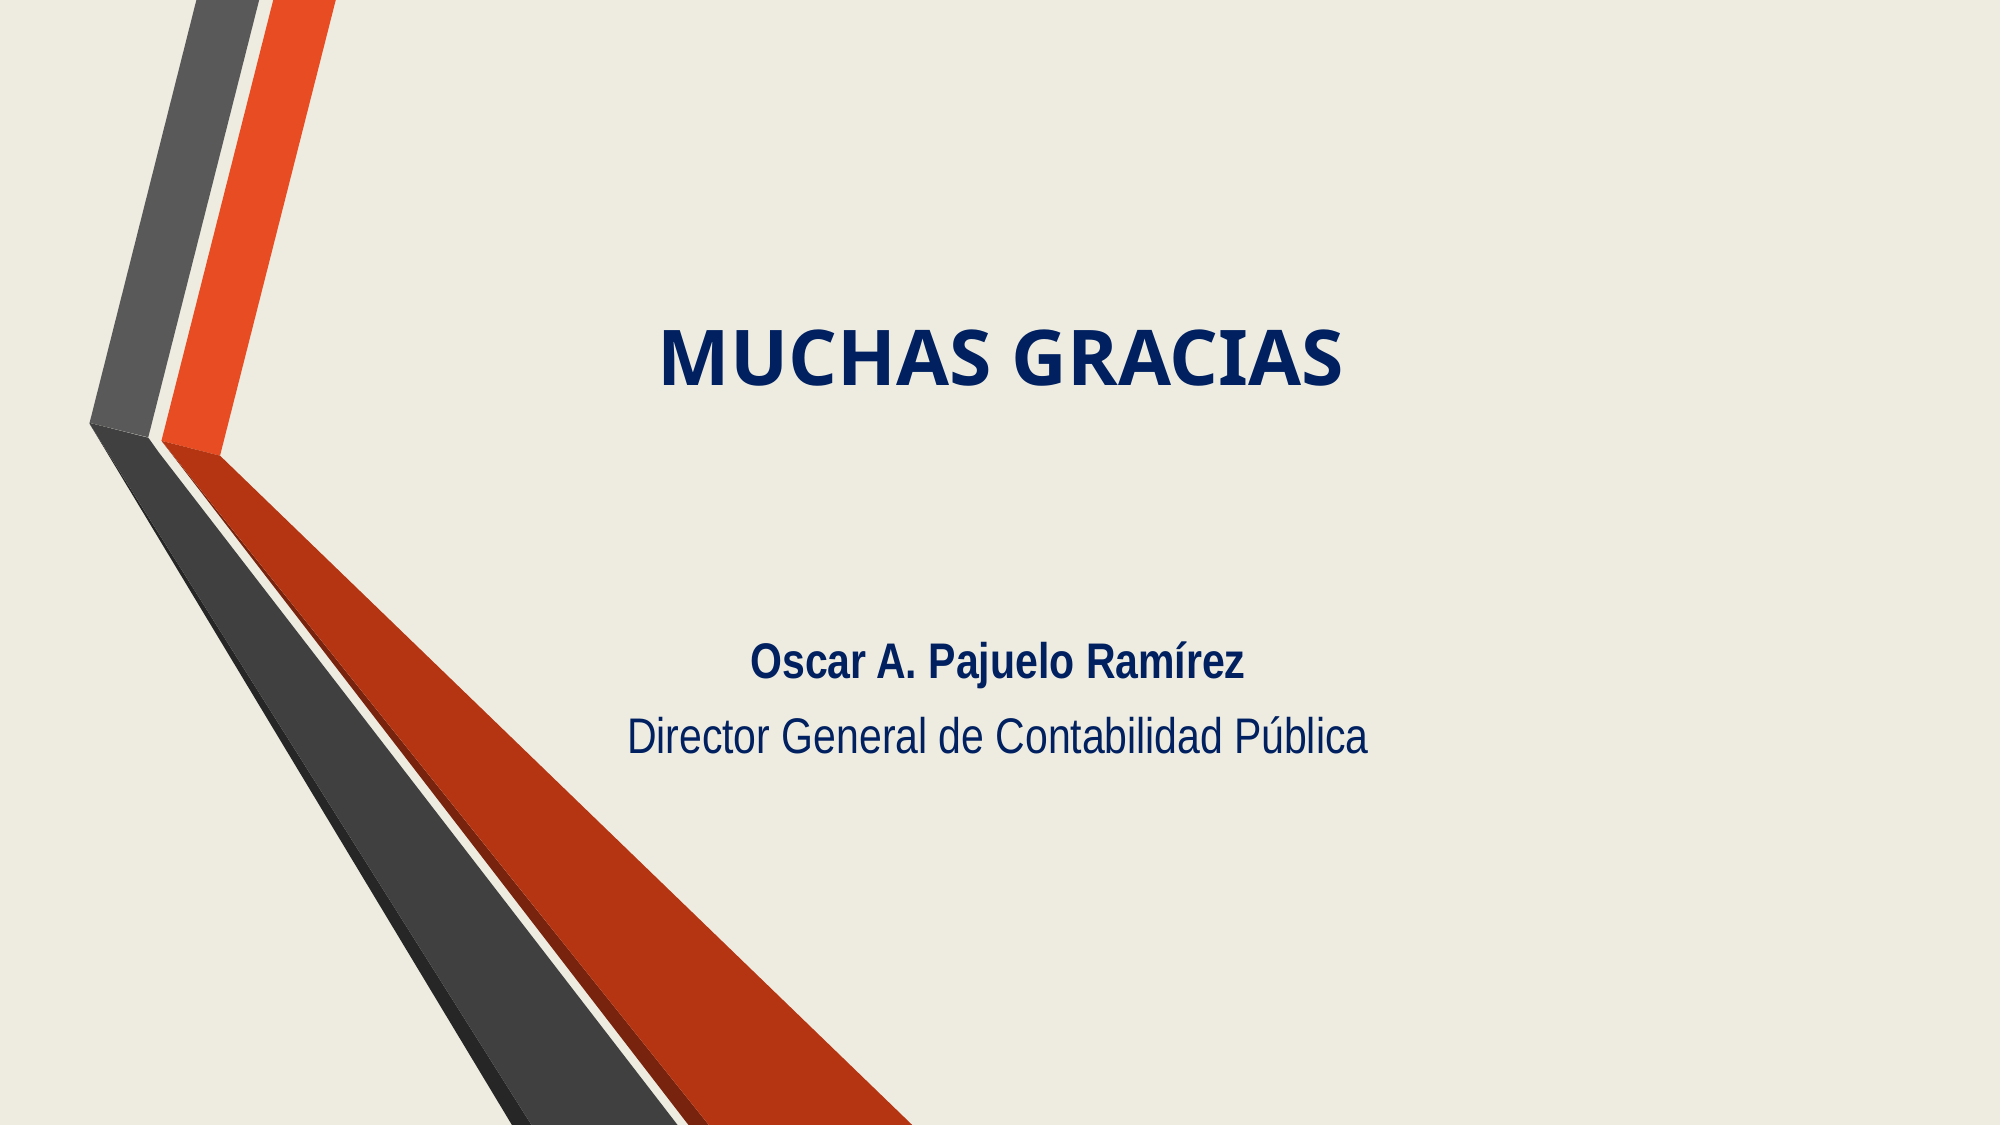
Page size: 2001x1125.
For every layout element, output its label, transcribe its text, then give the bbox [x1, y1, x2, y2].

subtitle MUCHAS GRACIAS [428, 301, 1575, 530]
text_box Oscar A. Pajuelo Ramírez Director General de Contabilidad Pública [473, 621, 1524, 909]
